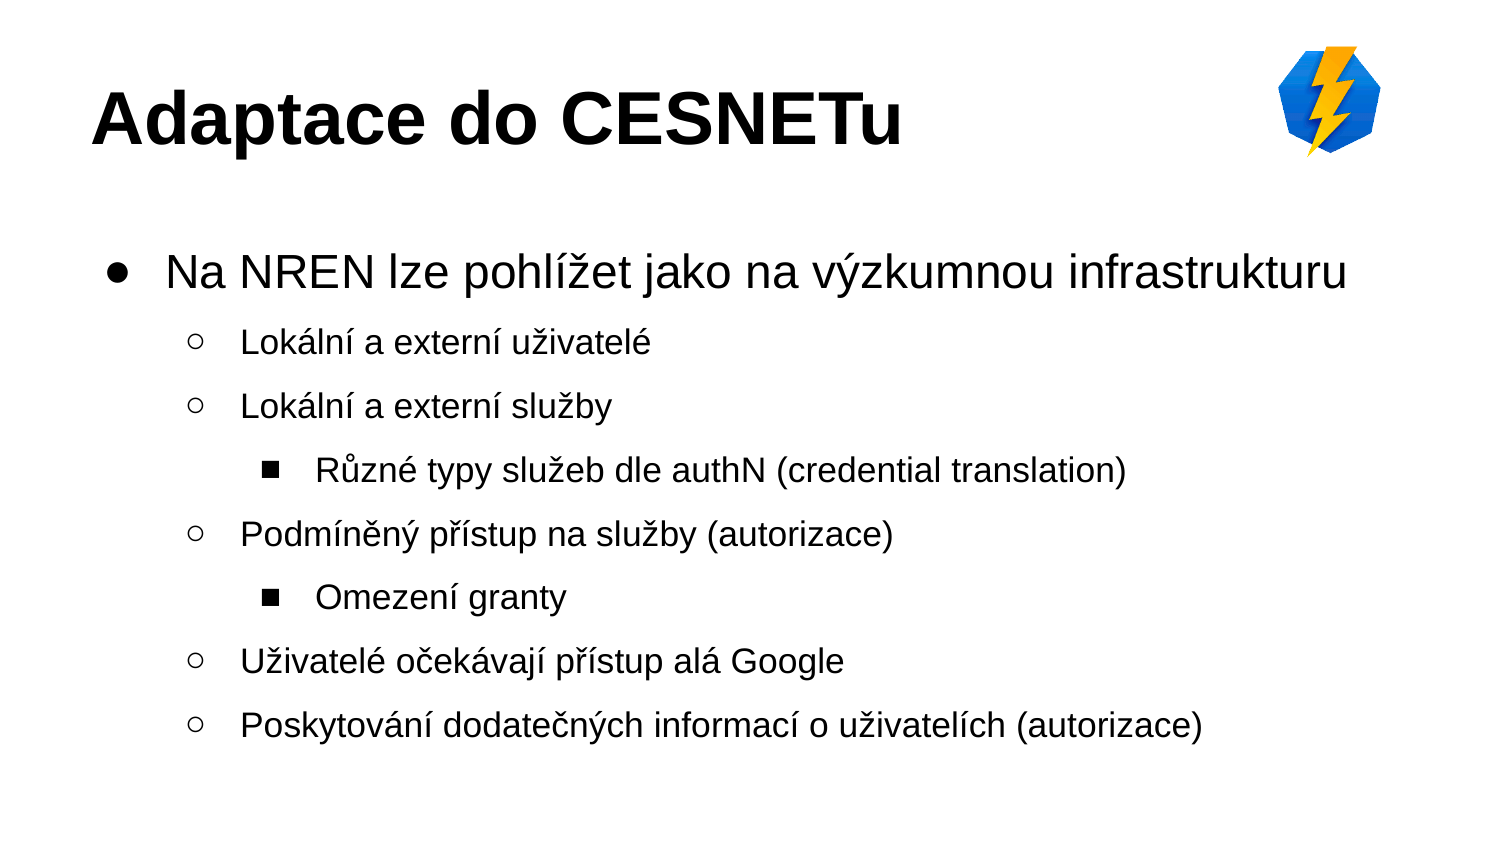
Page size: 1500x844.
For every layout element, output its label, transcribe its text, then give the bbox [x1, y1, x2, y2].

list Na NREN lze pohlížet jako na výzkumnou infrastrukturu Lokální a externí uživatelé Lokální a externí služby Různé typy služeb dle authN (credential translation) Podmíněný přístup na služby (autorizace) Omezení granty Uživatelé očekávají přístup alá Google Poskytování dodatečných informací o uživatelích (autorizace) [75, 196, 1425, 808]
title Adaptace do CESNETu [75, 33, 1425, 175]
